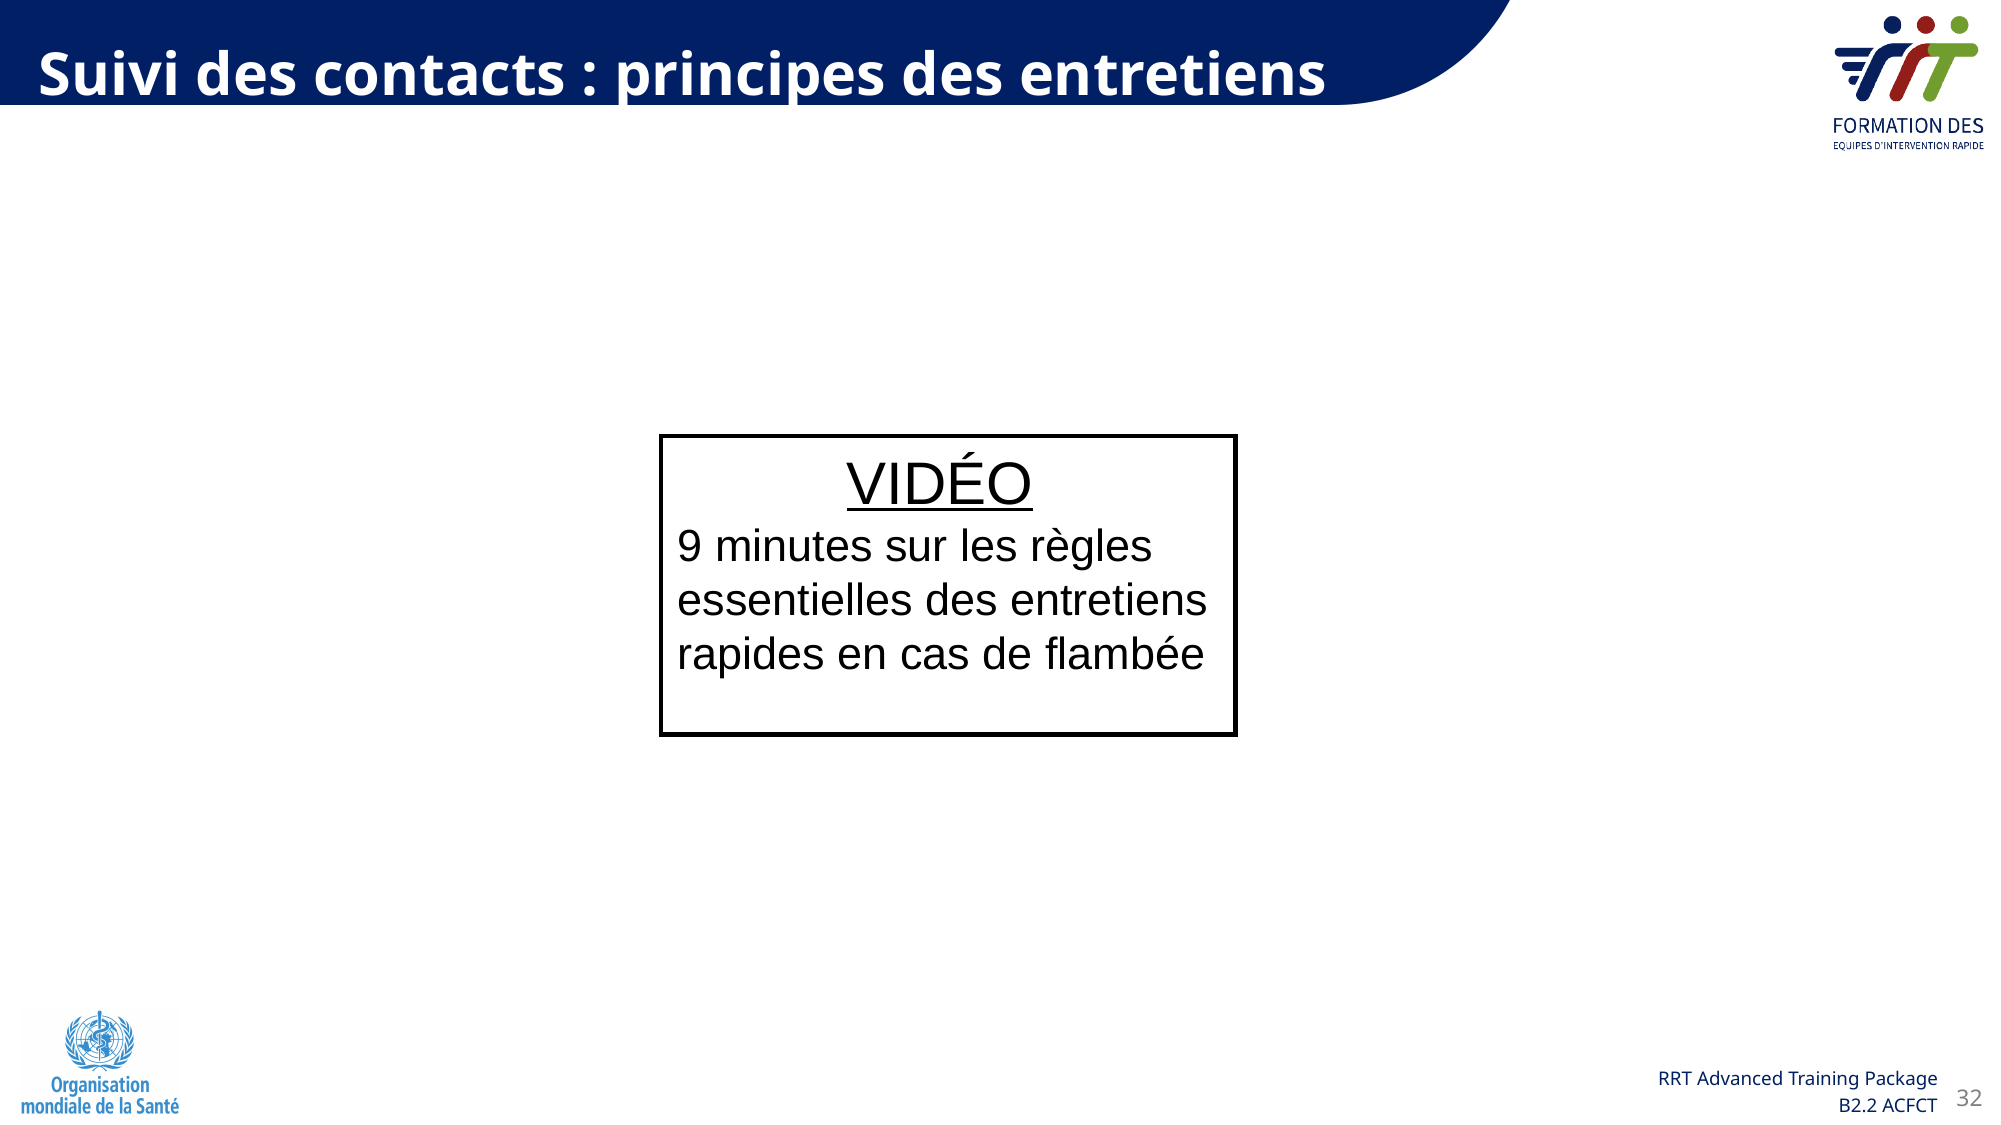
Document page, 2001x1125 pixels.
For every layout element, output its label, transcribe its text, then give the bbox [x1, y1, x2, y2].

picture [1833, 15, 1984, 151]
text_box VIDÉO 9 minutes sur les règles essentielles des entretiens rapides en cas de flambée [661, 435, 1236, 735]
picture [0, 0, 1533, 105]
picture [20, 1009, 180, 1115]
text_box Suivi des contacts : principes des entretiens [31, 37, 1363, 123]
